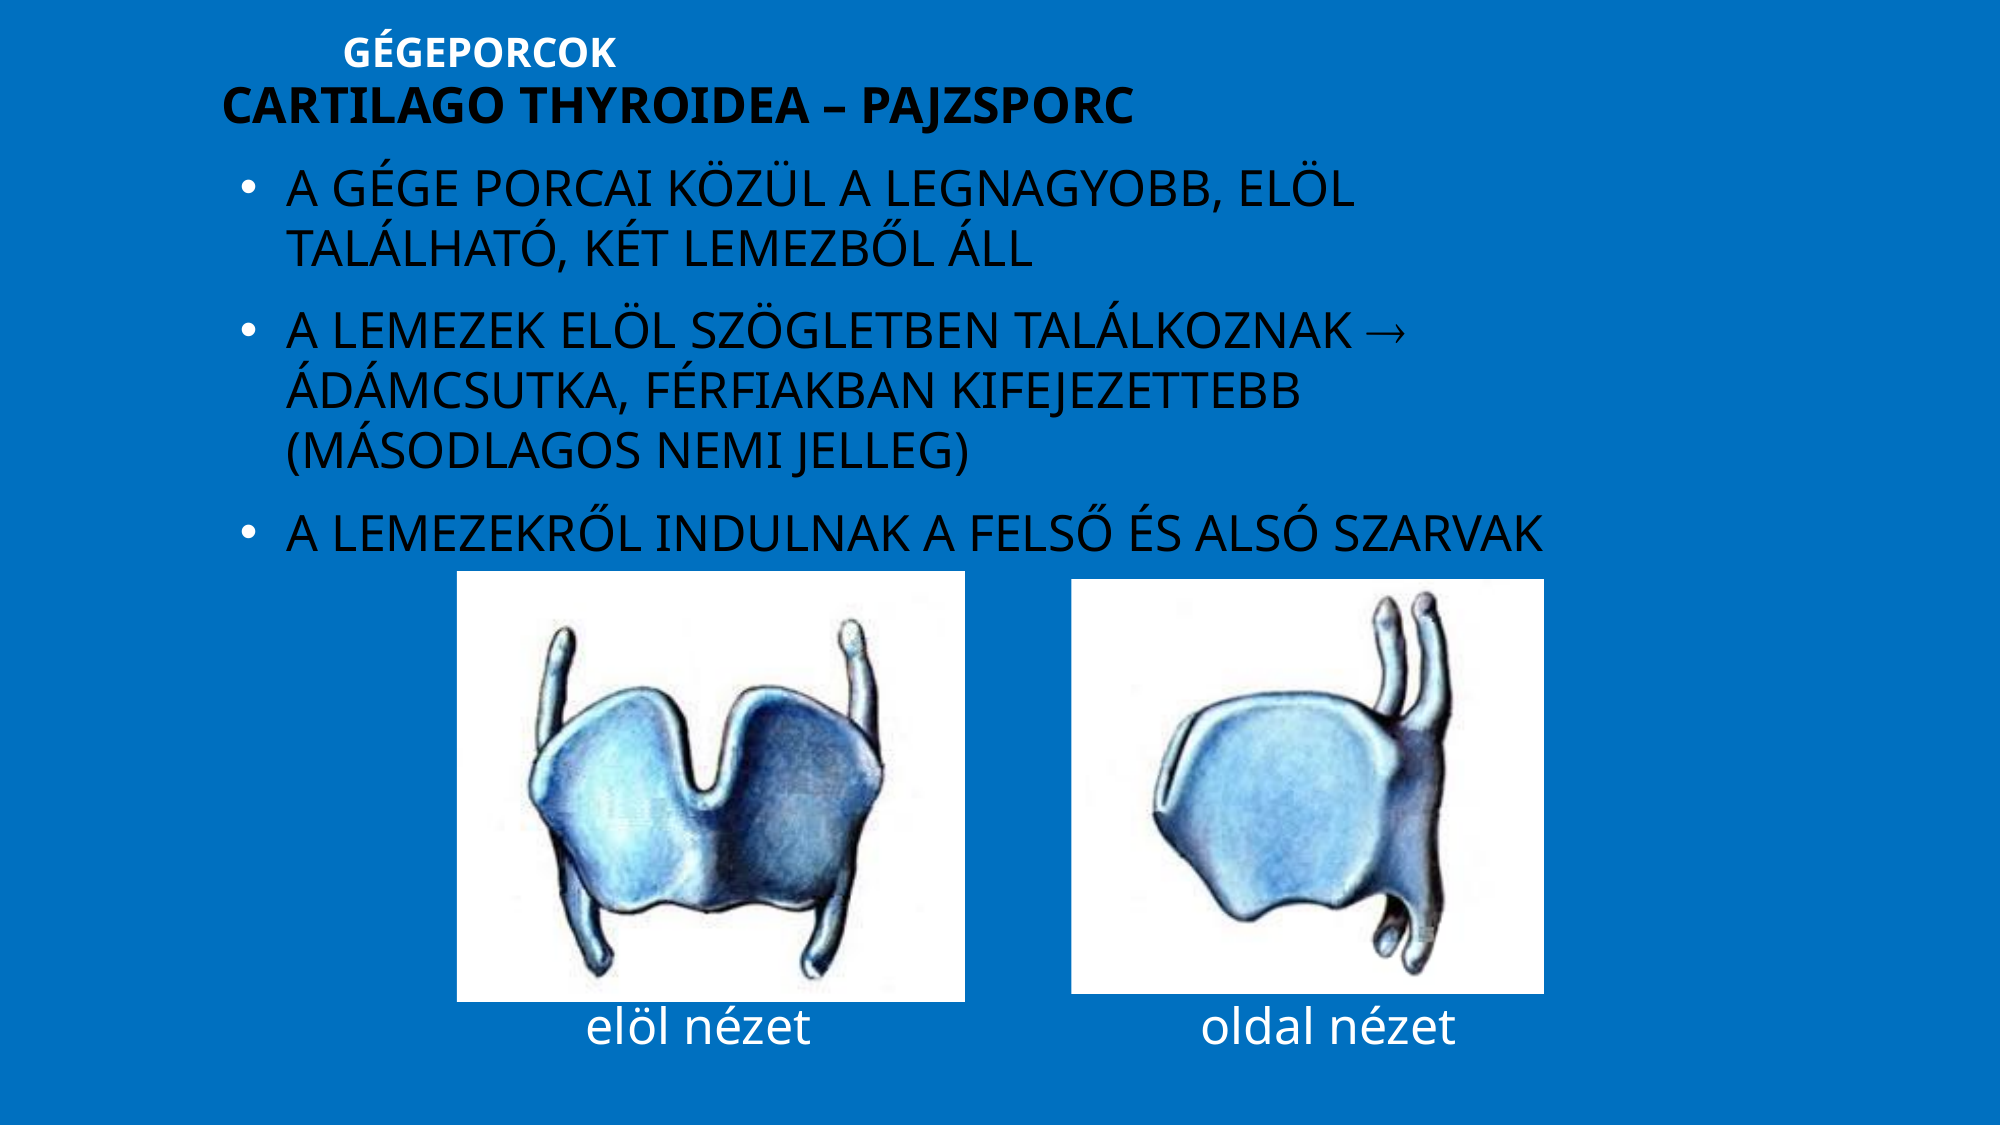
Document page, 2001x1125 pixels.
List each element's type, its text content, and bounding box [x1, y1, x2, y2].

picture [1071, 578, 1545, 994]
text_box elöl nézet [571, 1002, 827, 1063]
list cartilago thyroidea – pajzsporc a gége porcai közül a legnagyobb, elöl található, két lemezből áll a lemezek elöl szögletben találkoznak  ádámcsutka, férfiakban kifejezettebb (másodlagos nemi jelleg) a lemezekről indulnak a felső és alsó szarvak [196, 0, 1668, 757]
text_box oldal nézet [1185, 994, 1472, 1063]
picture [456, 571, 966, 1002]
